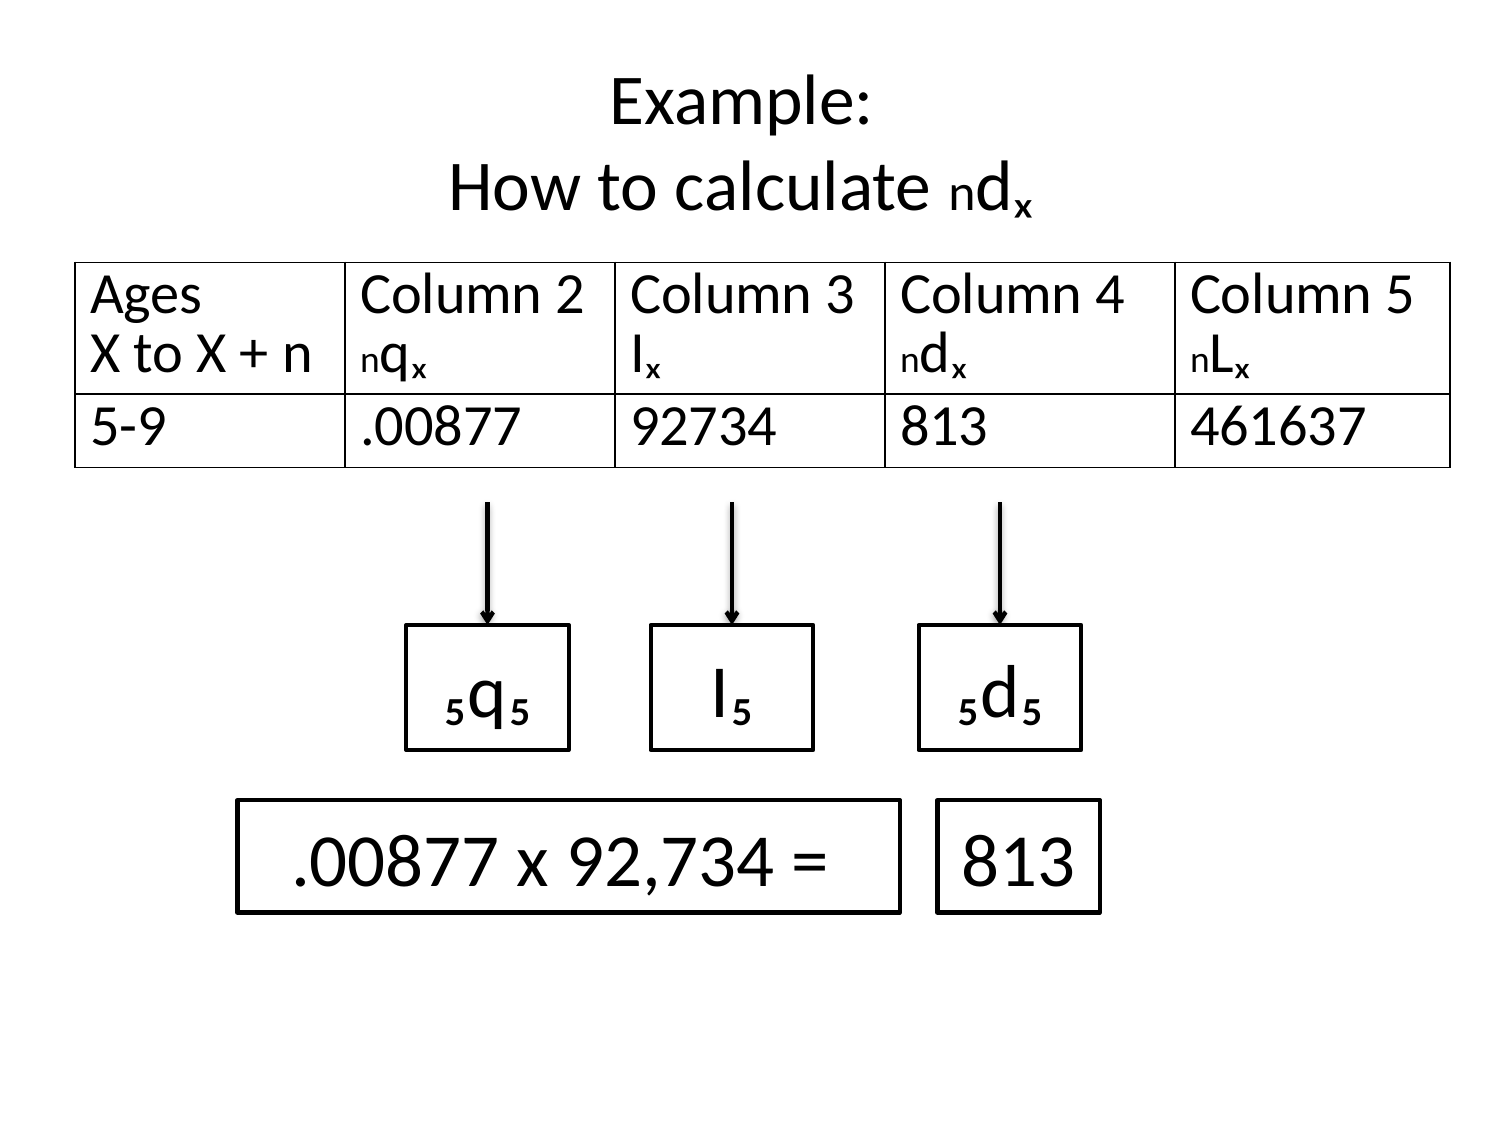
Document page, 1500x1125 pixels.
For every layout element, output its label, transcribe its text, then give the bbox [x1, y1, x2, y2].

table_header Column 3 Iₓ [616, 263, 884, 393]
table_cell 5-9 [76, 395, 344, 467]
table_cell 92734 [616, 395, 884, 467]
text_box ₅q₅ [404, 623, 571, 752]
text_box .00877 x 92,734 = [235, 798, 902, 915]
text_box 813 [935, 798, 1102, 915]
table_header Column 5 nLₓ [1176, 263, 1449, 393]
table_header Ages X to X + n [76, 263, 344, 393]
table_cell 813 [886, 395, 1174, 467]
text_box ₅d₅ [917, 623, 1083, 752]
text_box I₅ [649, 623, 815, 752]
title Example: How to calculate ndₓ [75, 45, 1425, 233]
table_header Column 4 ndₓ [886, 263, 1174, 393]
table_header Column 2 nqₓ [346, 263, 614, 393]
table_cell 461637 [1176, 395, 1449, 467]
table_cell .00877 [346, 395, 614, 467]
